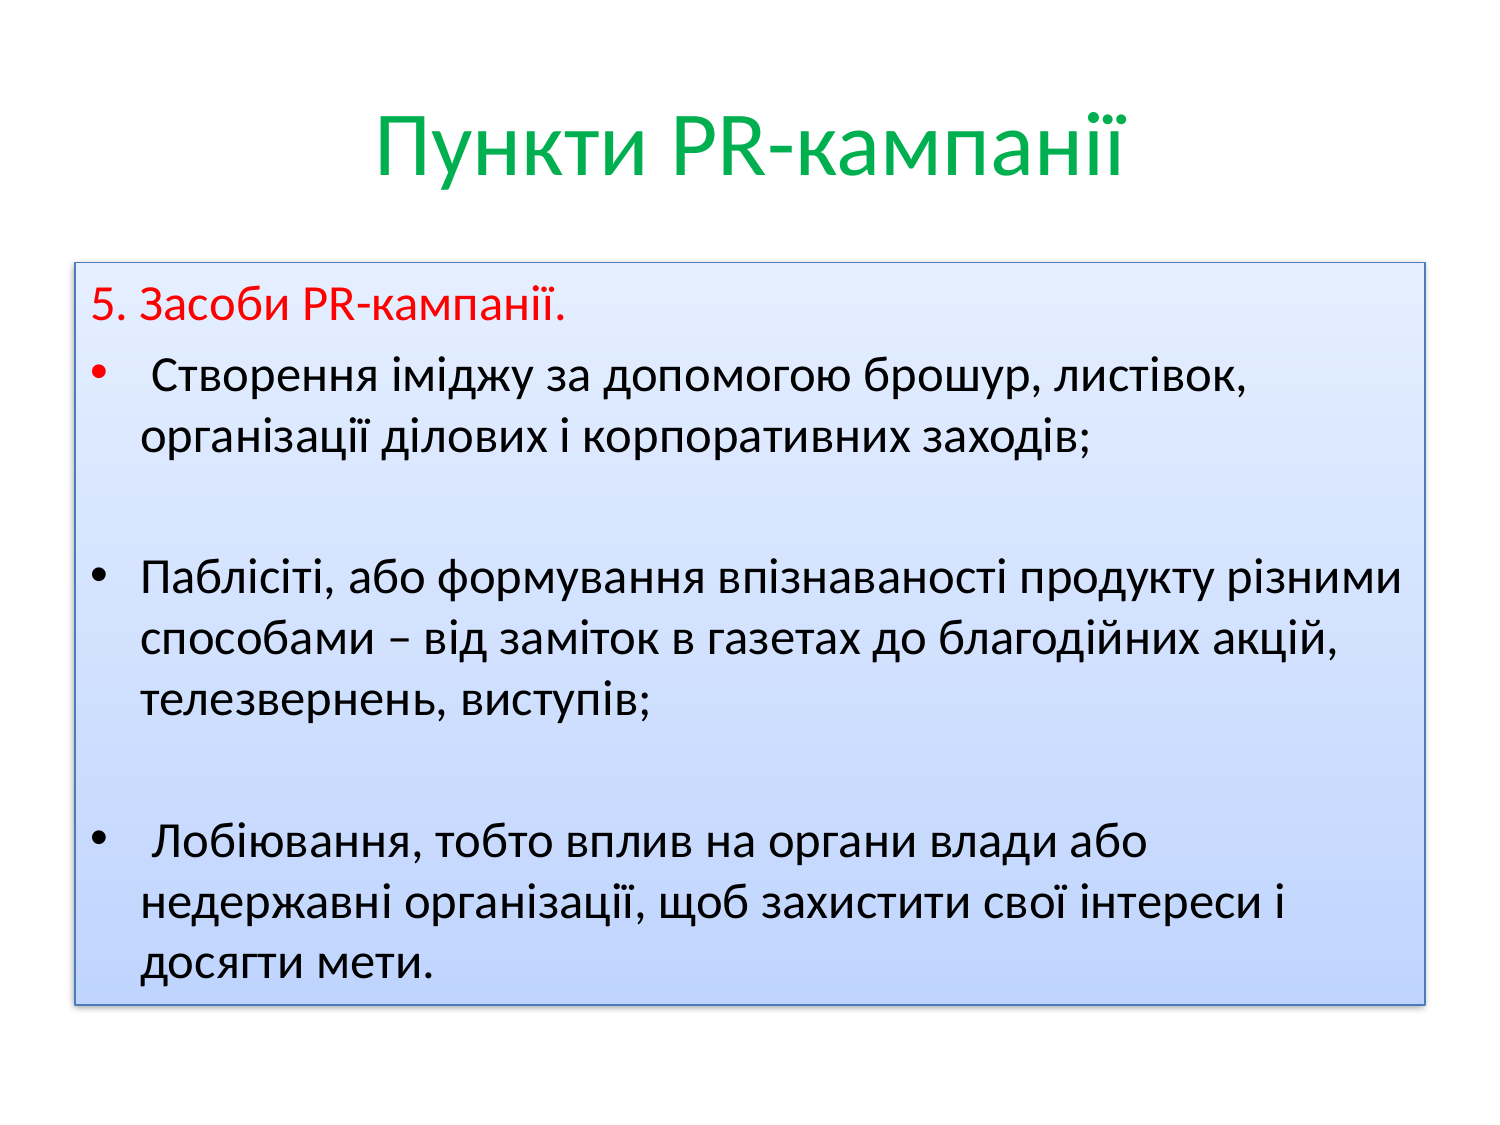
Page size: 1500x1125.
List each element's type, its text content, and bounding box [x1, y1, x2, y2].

list 5. Засоби PR-кампанії. Створення іміджу за допомогою брошур, листівок, організації ділових і корпоративних заходів; Паблісіті, або формування впізнаваності продукту різними способами – від заміток в газетах до благодійних акцій, телезвернень, виступів; Лобіювання, тобто вплив на органи влади або недержавні організації, щоб захистити свої інтереси і досягти мети. [74, 262, 1426, 1006]
title Пункти PR-кампанії [75, 45, 1425, 233]
